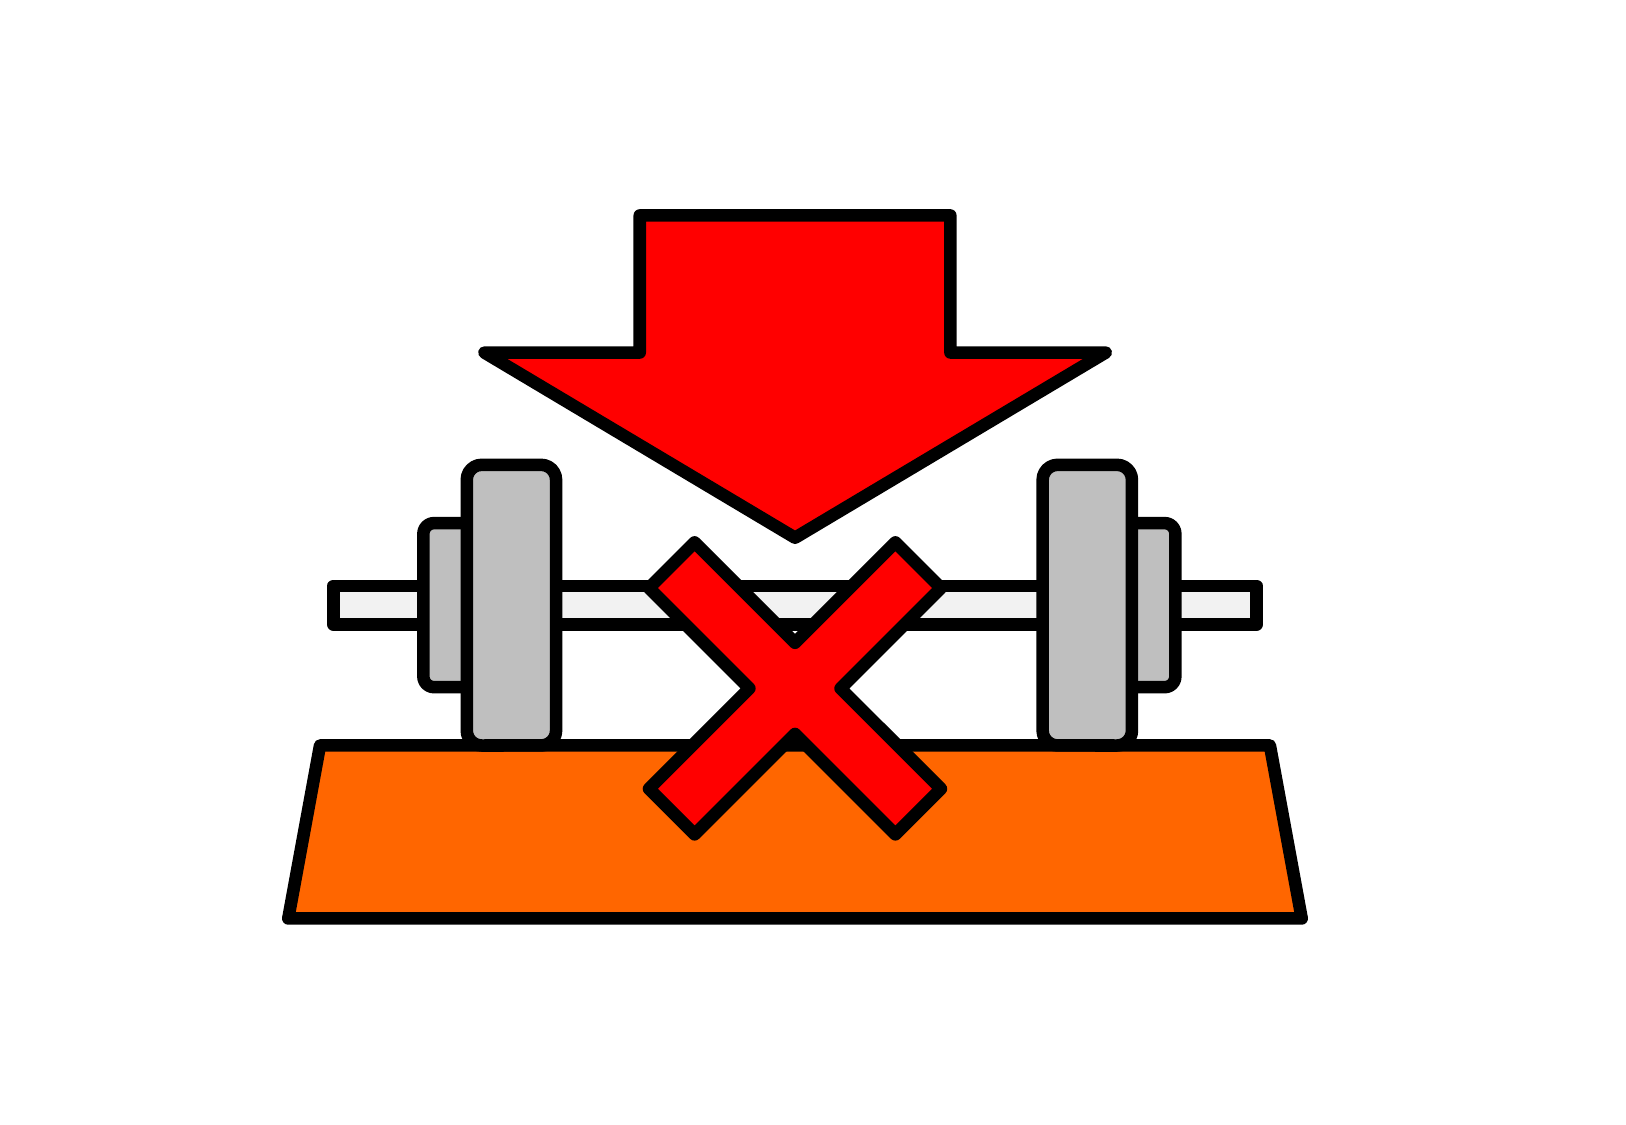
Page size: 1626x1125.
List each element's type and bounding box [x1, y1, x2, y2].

text_box [287, 215, 1302, 926]
